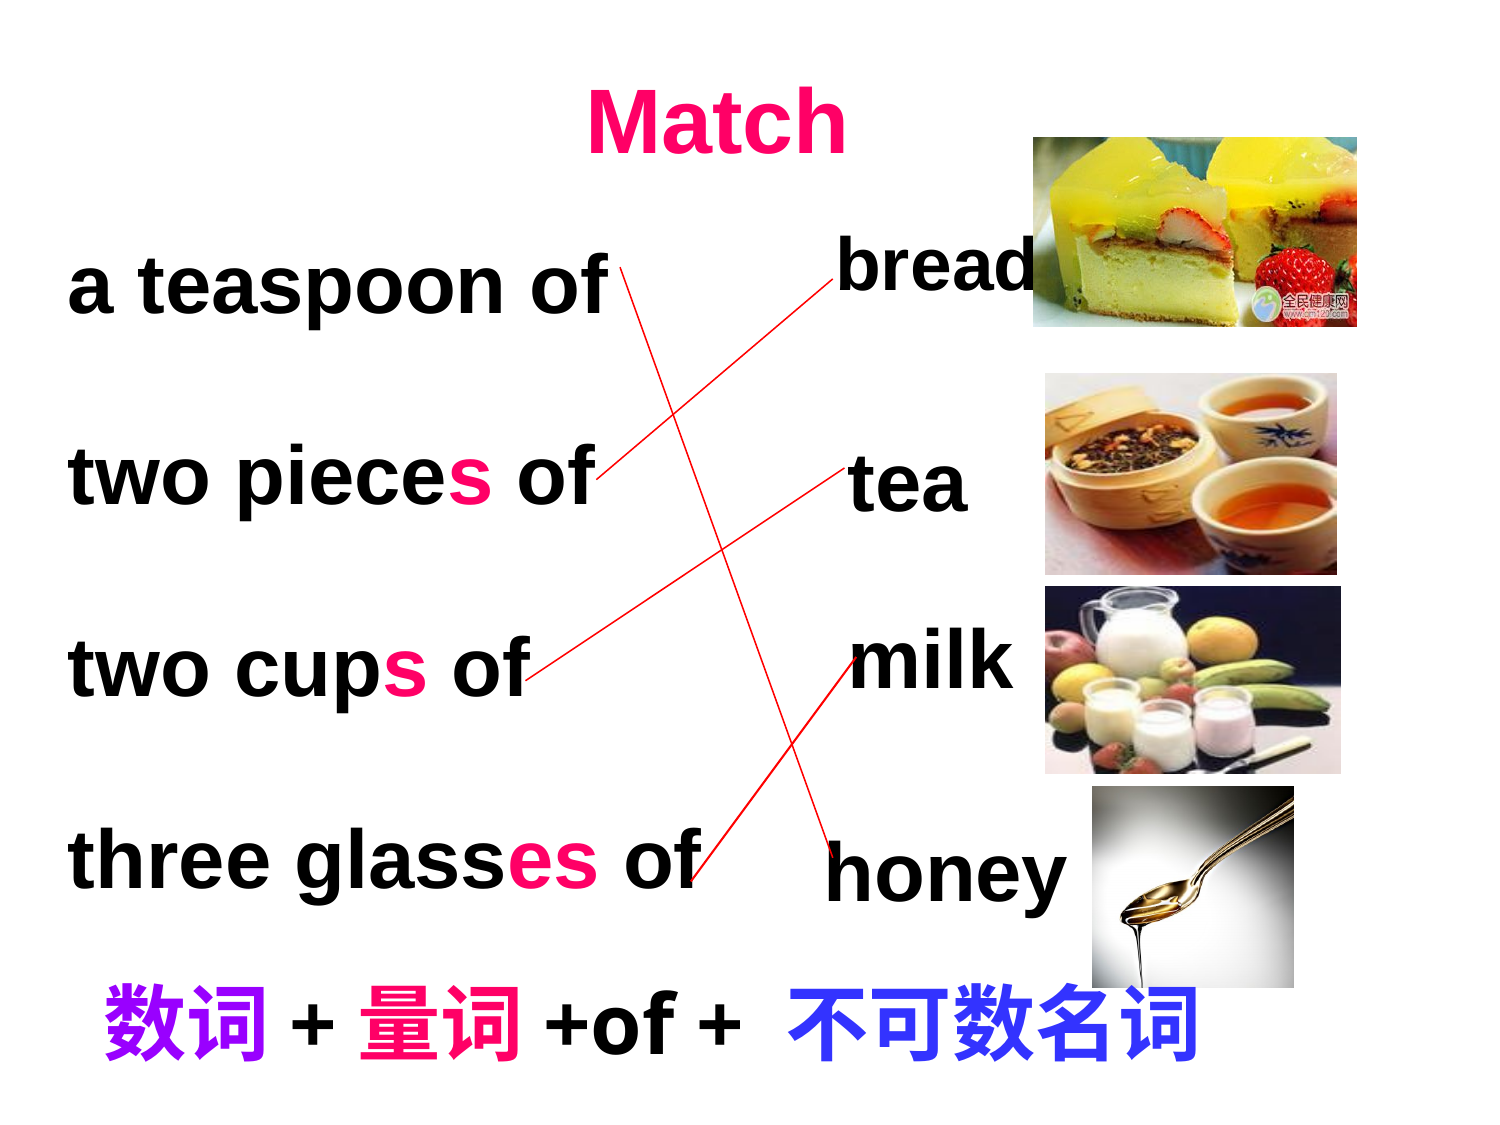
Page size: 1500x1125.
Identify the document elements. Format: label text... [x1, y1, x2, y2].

text_box 数词+量词+of + 不可数名词 [88, 964, 1317, 1079]
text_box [808, 136, 1357, 989]
text_box a teaspoon of two pieces of two cups of three glasses of [53, 172, 750, 913]
text_box Match [442, 54, 993, 180]
